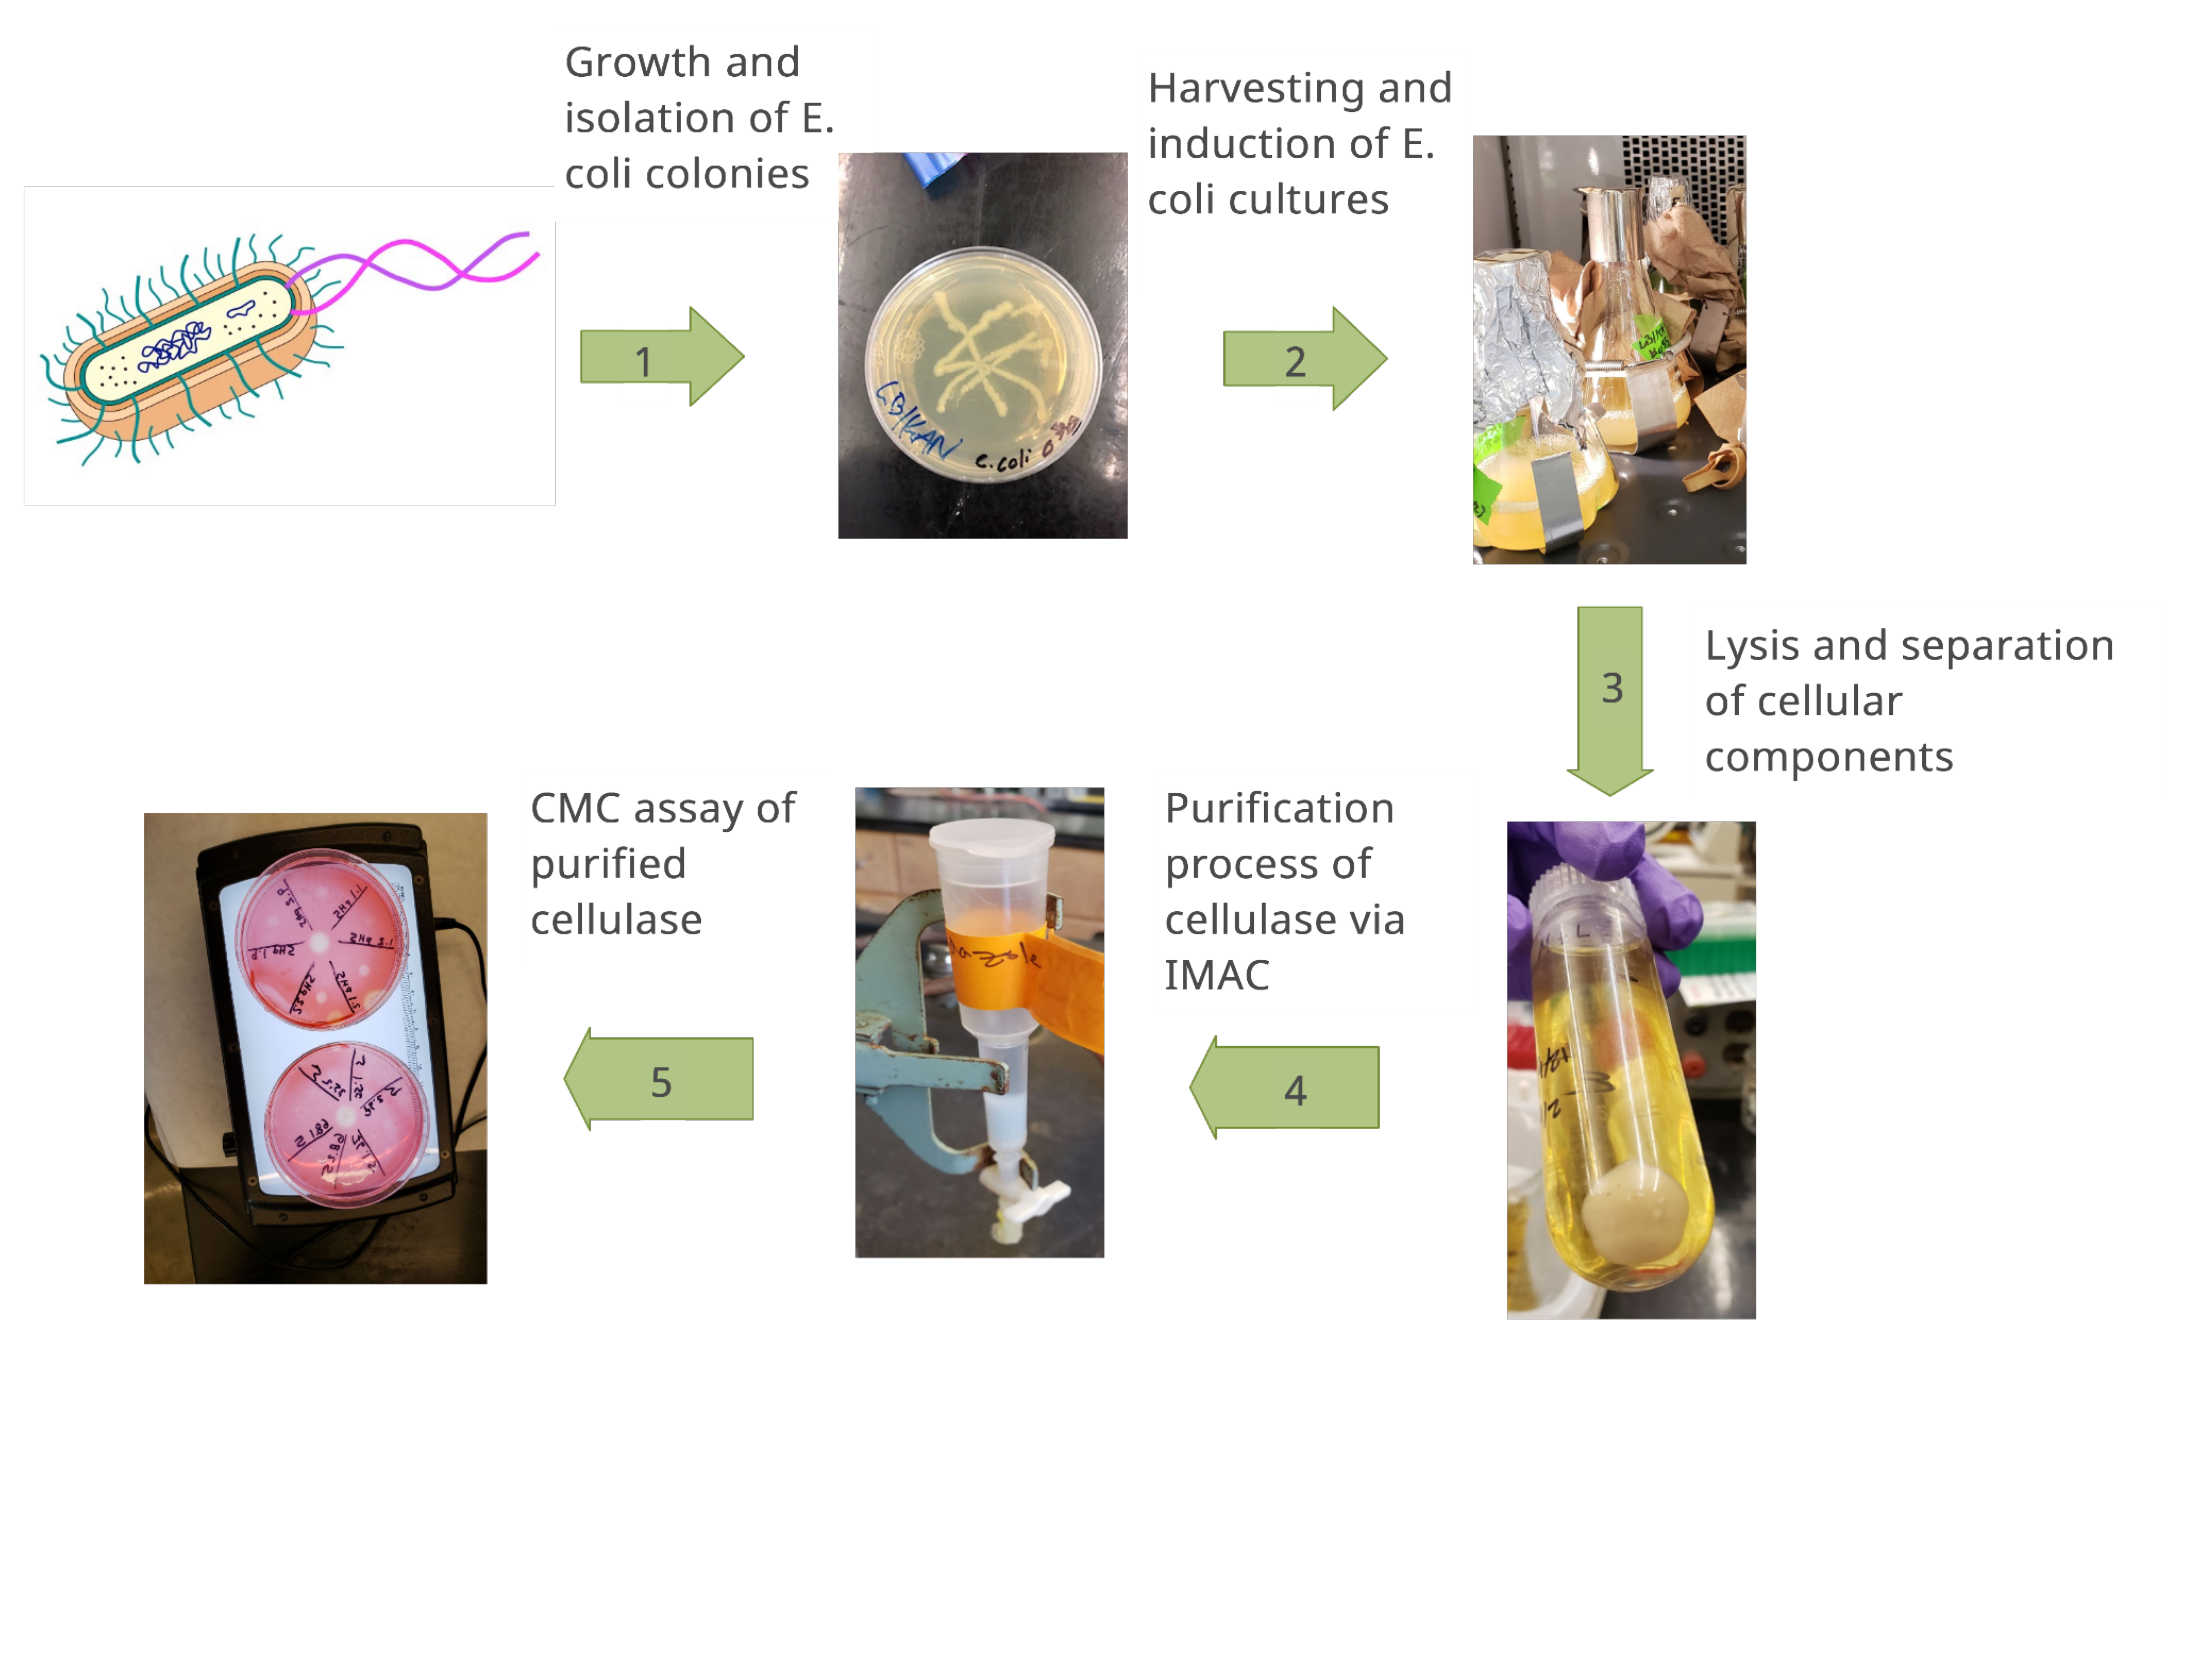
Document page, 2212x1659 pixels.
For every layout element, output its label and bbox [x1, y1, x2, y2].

picture [7, 7, 2185, 1337]
